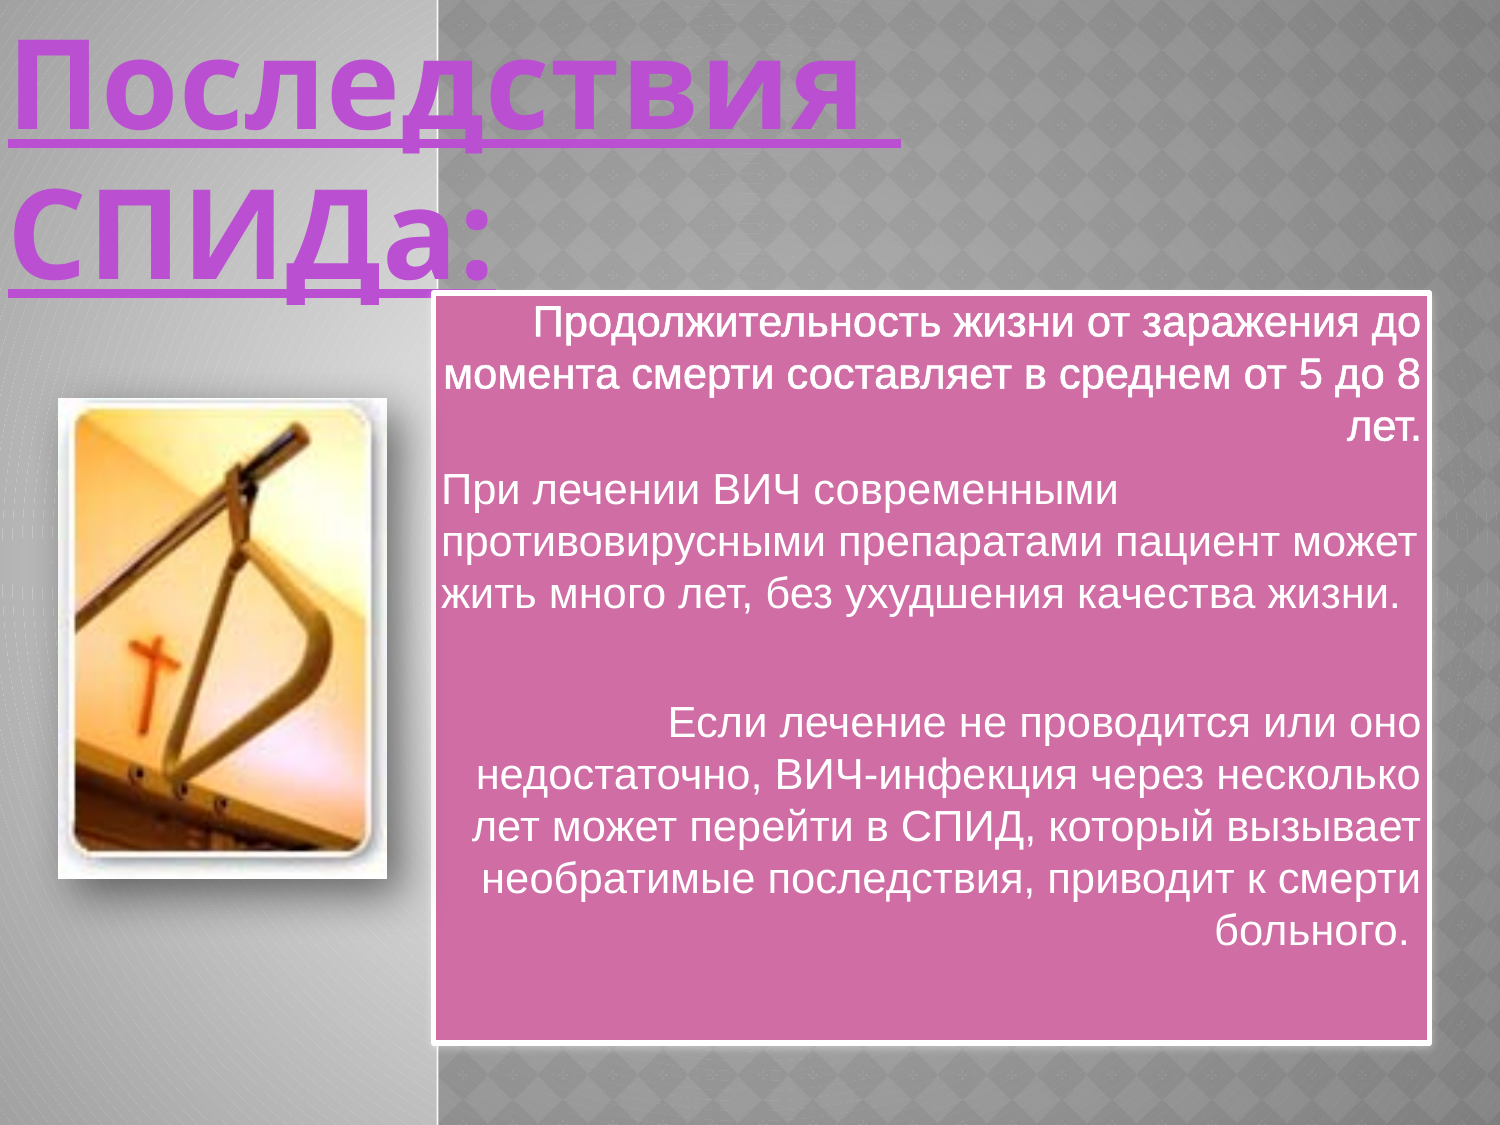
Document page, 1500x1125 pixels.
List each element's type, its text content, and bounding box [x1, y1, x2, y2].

subtitle Продолжительность жизни от заражения до момента смерти составляет в среднем от 5 до 8 лет. При лечении ВИЧ современными противовирусными препаратами пациент может жить много лет, без ухудшения качества жизни. Если лечение не проводится или оно недостаточно, ВИЧ-инфекция через несколько лет может перейти в СПИД, который вызывает необратимые последствия, приводит к смерти больного. [431, 290, 1432, 1046]
picture [58, 397, 388, 880]
title Последствия СПИДа: [0, 35, 997, 305]
